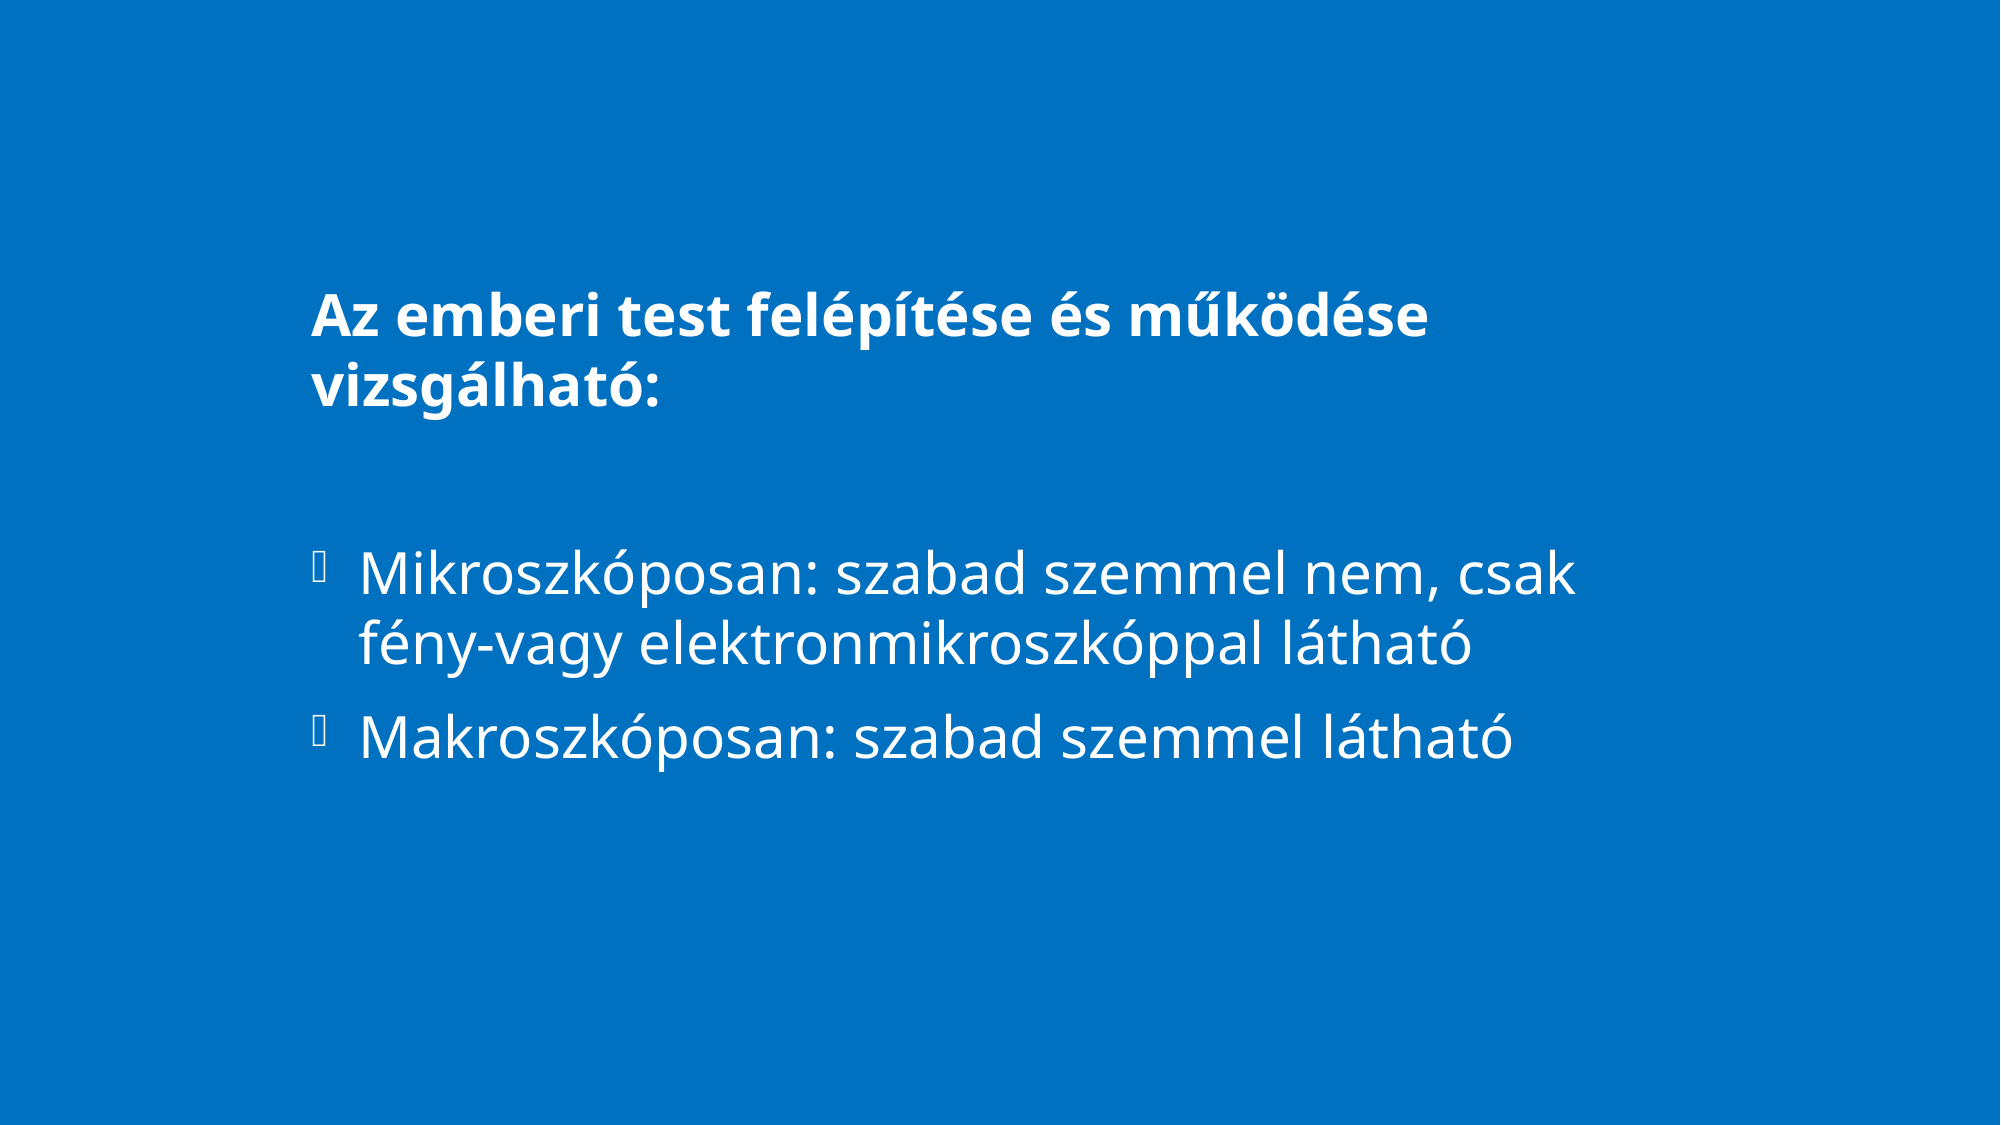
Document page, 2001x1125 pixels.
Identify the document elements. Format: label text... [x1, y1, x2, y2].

list Az emberi test felépítése és működése vizsgálható: Mikroszkóposan: szabad szemmel nem, csak fény-vagy elektronmikroszkóppal látható Makroszkóposan: szabad szemmel látható [296, 271, 1697, 865]
